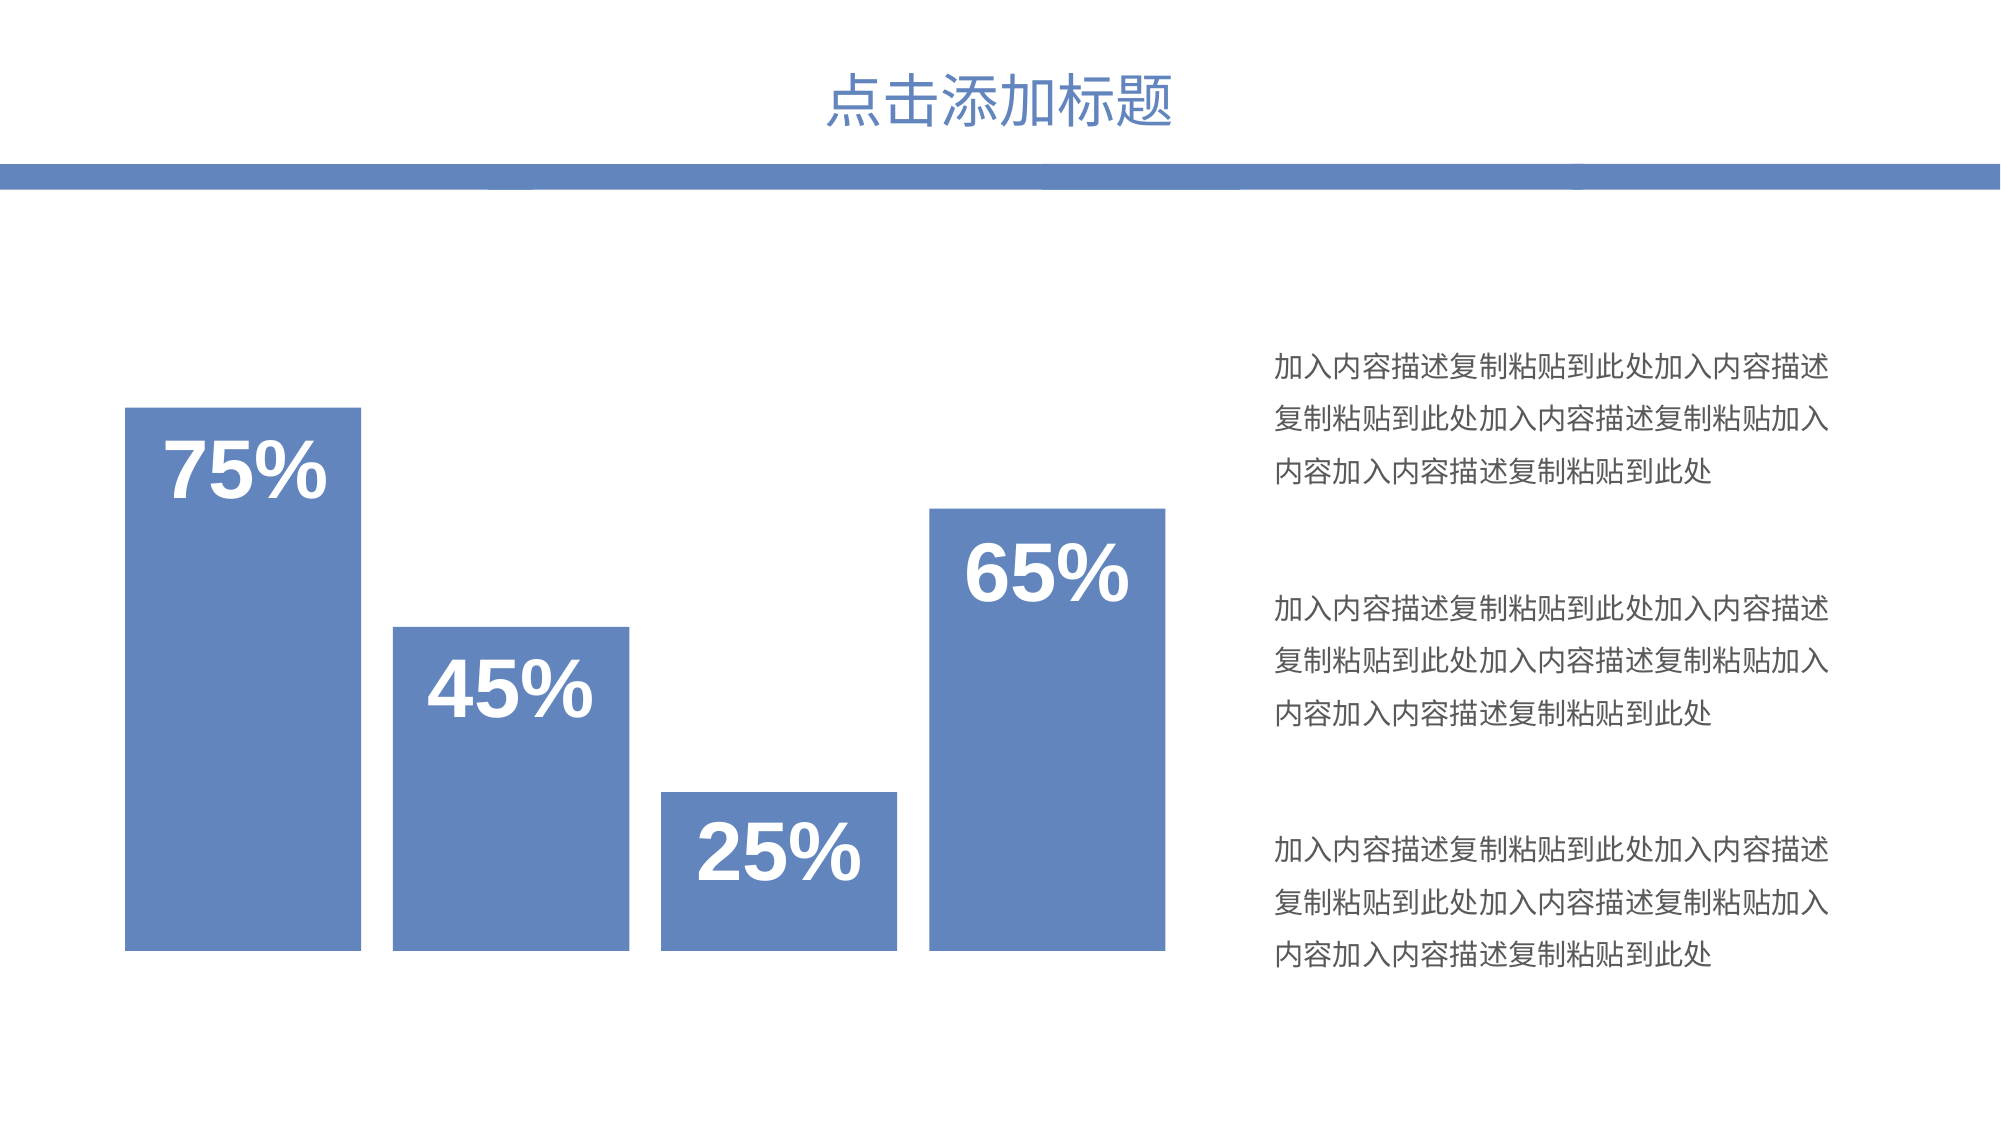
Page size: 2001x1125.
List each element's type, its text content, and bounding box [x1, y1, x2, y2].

text_box [123, 406, 363, 953]
text_box 65% [929, 510, 1166, 626]
text_box 75% [129, 407, 362, 523]
text_box 加入内容描述复制粘贴到此处加入内容描述复制粘贴到此处加入内容描述复制粘贴加入内容加入内容描述复制粘贴到此处 [1259, 323, 1871, 496]
text_box [391, 625, 631, 953]
text_box 45% [392, 626, 630, 742]
text_box [927, 506, 1167, 953]
text_box 加入内容描述复制粘贴到此处加入内容描述复制粘贴到此处加入内容描述复制粘贴加入内容加入内容描述复制粘贴到此处 [1259, 806, 1871, 979]
text_box 25% [661, 790, 898, 905]
text_box [659, 790, 899, 953]
text_box 加入内容描述复制粘贴到此处加入内容描述复制粘贴到此处加入内容描述复制粘贴加入内容加入内容描述复制粘贴到此处 [1259, 565, 1871, 738]
